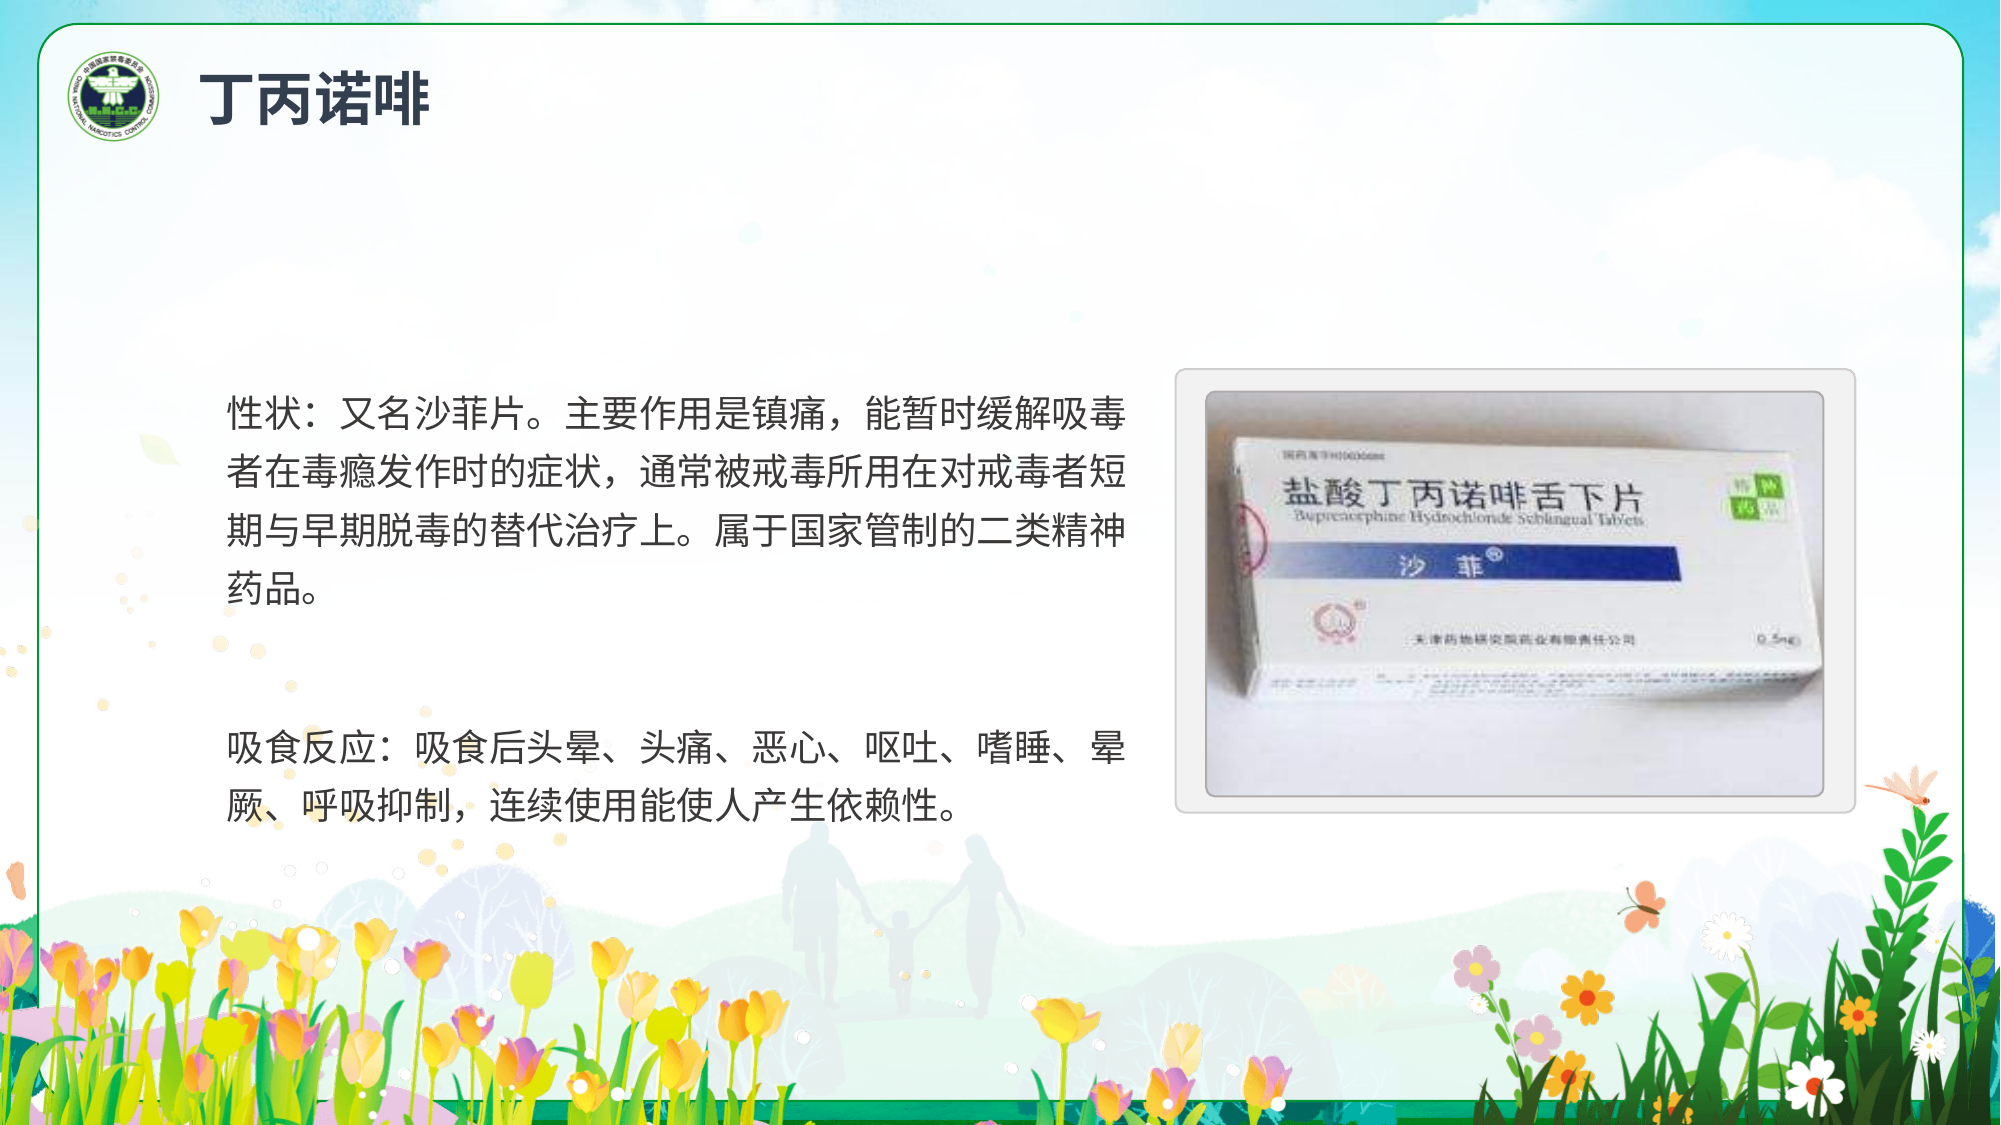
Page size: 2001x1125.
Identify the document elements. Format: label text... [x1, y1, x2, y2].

text_box 性状：又名沙菲片。主要作用是镇痛，能暂时缓解吸毒者在毒瘾发作时的症状，通常被戒毒所用在对戒毒者短期与早期脱毒的替代治疗上。属于国家管制的二类精神药品。 吸食反应：吸食后头晕、头痛、恶心、呕吐、嗜睡、晕厥、呼吸抑制，连续使用能使人产生依赖性。 [212, 369, 1144, 627]
text_box 丁丙诺啡 [182, 55, 1115, 141]
picture [0, 0, 2001, 1125]
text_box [1175, 369, 1856, 813]
